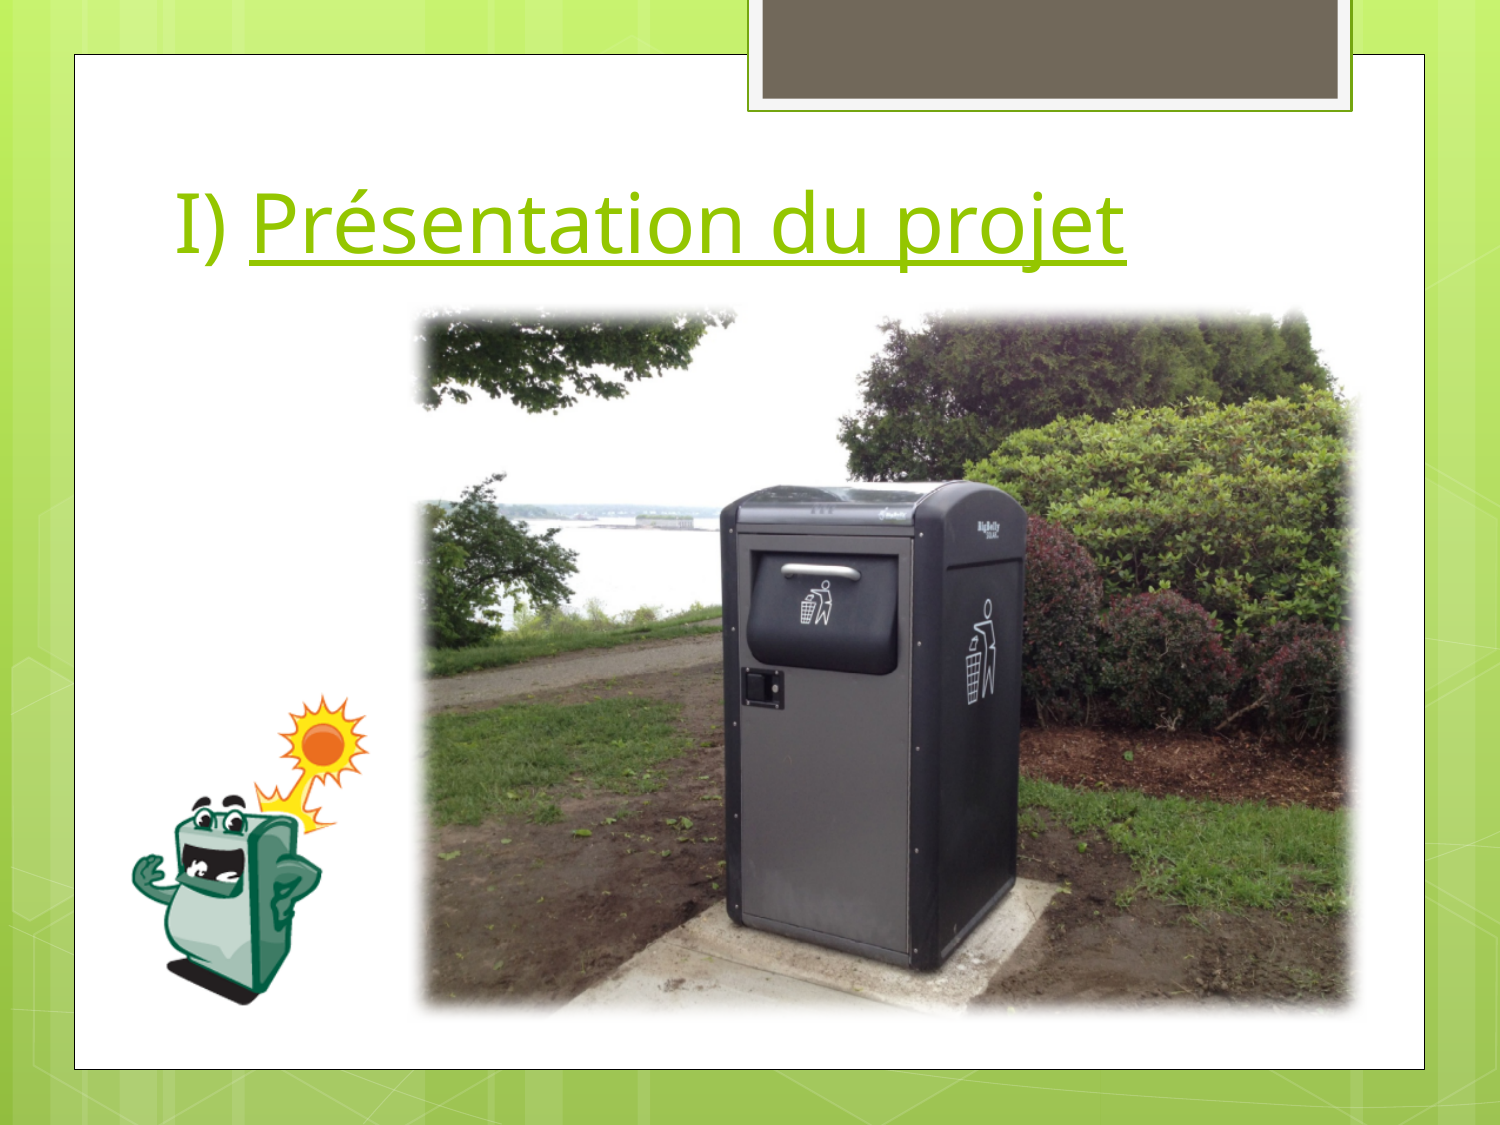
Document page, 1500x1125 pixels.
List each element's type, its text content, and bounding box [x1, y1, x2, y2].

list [407, 302, 1367, 1023]
picture [100, 680, 408, 1014]
title I) Présentation du projet [159, 90, 1312, 278]
